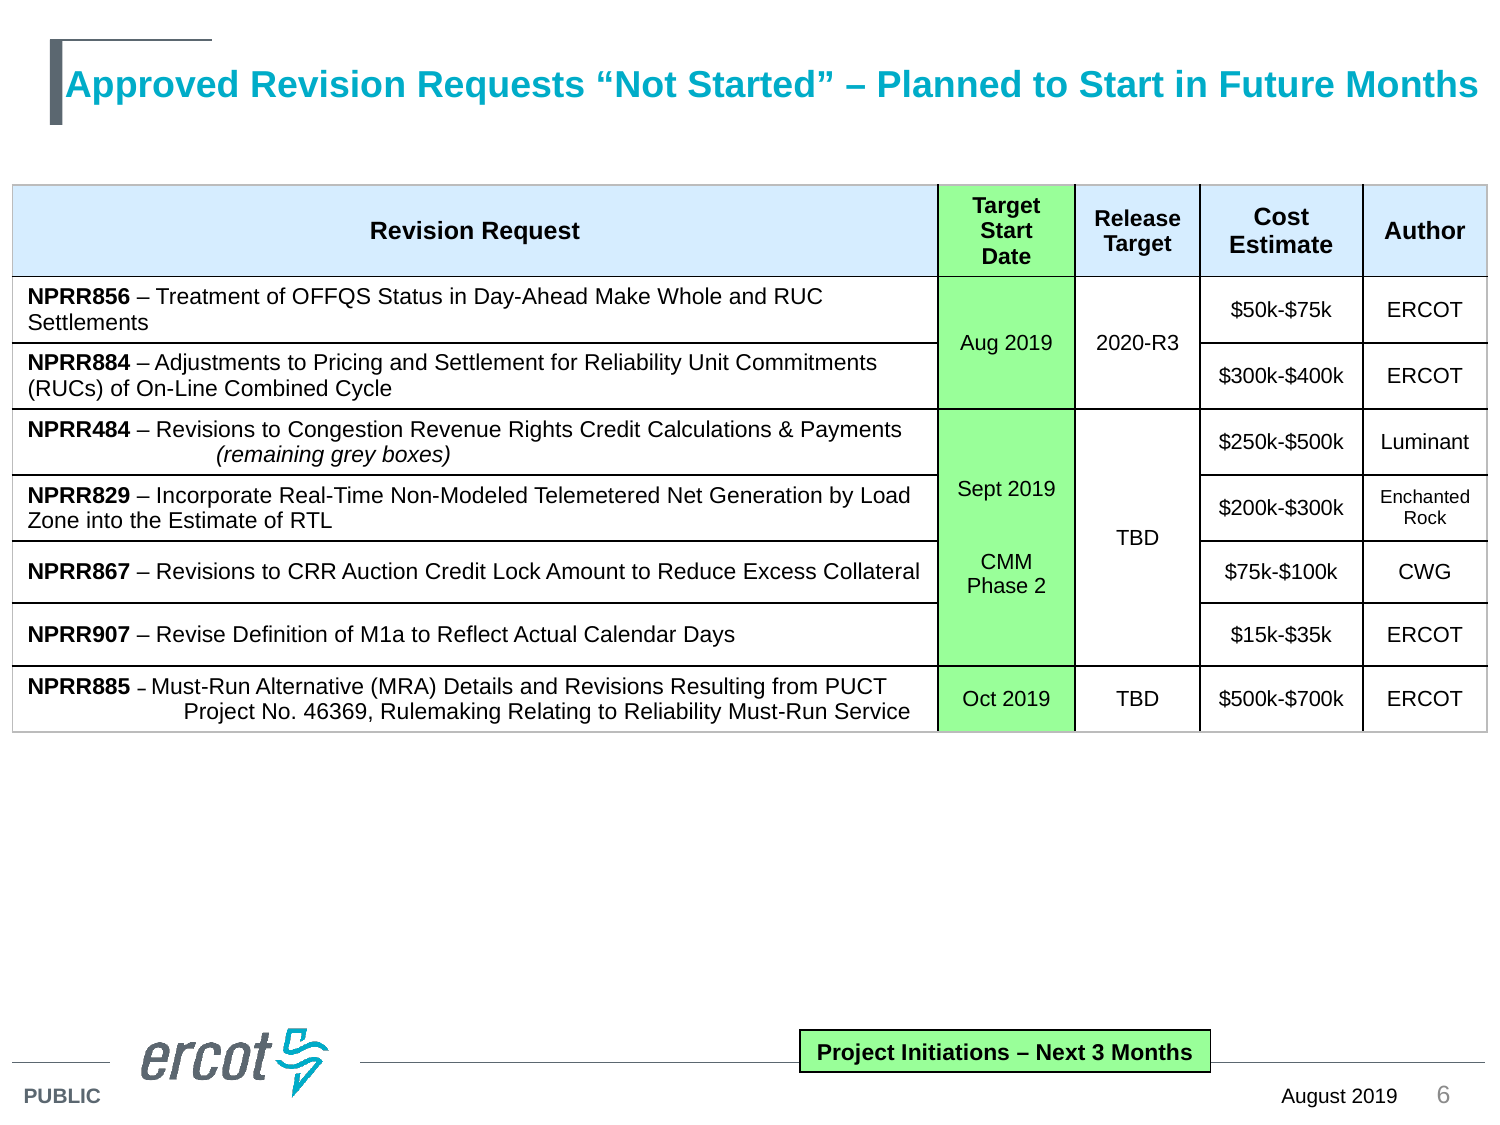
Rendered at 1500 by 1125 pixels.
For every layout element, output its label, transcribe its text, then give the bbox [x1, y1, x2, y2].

table_cell ERCOT [1364, 344, 1486, 408]
table_header Target Start Date [939, 186, 1074, 276]
slide_number 6 [1412, 1076, 1475, 1112]
table_cell NPRR884 – Adjustments to Pricing and Settlement for Reliability Unit Commitments (RUCs) of On-Line Combined Cycle [13, 344, 937, 408]
table_cell $300k-$400k [1201, 344, 1362, 408]
table_cell $15k-$35k [1201, 604, 1362, 665]
table_cell ERCOT [1364, 667, 1486, 731]
table_cell NPRR867 – Revisions to CRR Auction Credit Lock Amount to Reduce Excess Collateral [13, 542, 937, 602]
table_cell 2020-R3 [1076, 277, 1199, 408]
table_cell $50k-$75k [1201, 277, 1362, 342]
table_cell TBD [1076, 667, 1199, 731]
table_cell NPRR829 – Incorporate Real-Time Non-Modeled Telemetered Net Generation by Load Zone into the Estimate of RTL [13, 476, 937, 540]
table_header Cost Estimate [1201, 186, 1362, 276]
table_cell CWG [1364, 542, 1486, 602]
table_cell Aug 2019 [939, 277, 1074, 408]
picture [137, 1024, 332, 1100]
table_cell NPRR907 – Revise Definition of M1a to Reflect Actual Calendar Days [13, 604, 937, 665]
text_box Project Initiations – Next 3 Months [800, 1029, 1211, 1073]
table_cell NPRR484 – Revisions to Congestion Revenue Rights Credit Calculations & Payments (remaining grey boxes) [13, 410, 937, 474]
title Approved Revision Requests “Not Started” – Planned to Start in Future Months [50, 52, 1500, 125]
table_cell ERCOT [1364, 277, 1486, 342]
table_cell Oct 2019 [939, 667, 1074, 731]
table_header Release Target [1076, 186, 1199, 276]
table_cell $75k-$100k [1201, 542, 1362, 602]
table_cell ERCOT [1364, 604, 1486, 665]
table_cell NPRR885 – Must-Run Alternative (MRA) Details and Revisions Resulting from PUCT Project No. 46369, Rulemaking Relating to Reliability Must-Run Service [13, 667, 937, 731]
table_cell NPRR856 – Treatment of OFFQS Status in Day-Ahead Make Whole and RUC Settlements [13, 277, 937, 342]
table_cell Luminant [1364, 410, 1486, 474]
table_cell Enchanted Rock [1364, 476, 1486, 540]
table_cell TBD [1076, 410, 1199, 665]
table_header Author [1364, 186, 1486, 276]
table_cell $200k-$300k [1201, 476, 1362, 540]
table_header Revision Request [13, 186, 937, 276]
table_cell $250k-$500k [1201, 410, 1362, 474]
table_cell $500k-$700k [1201, 667, 1362, 731]
table_cell Sept 2019 CMM Phase 2 [939, 410, 1074, 665]
